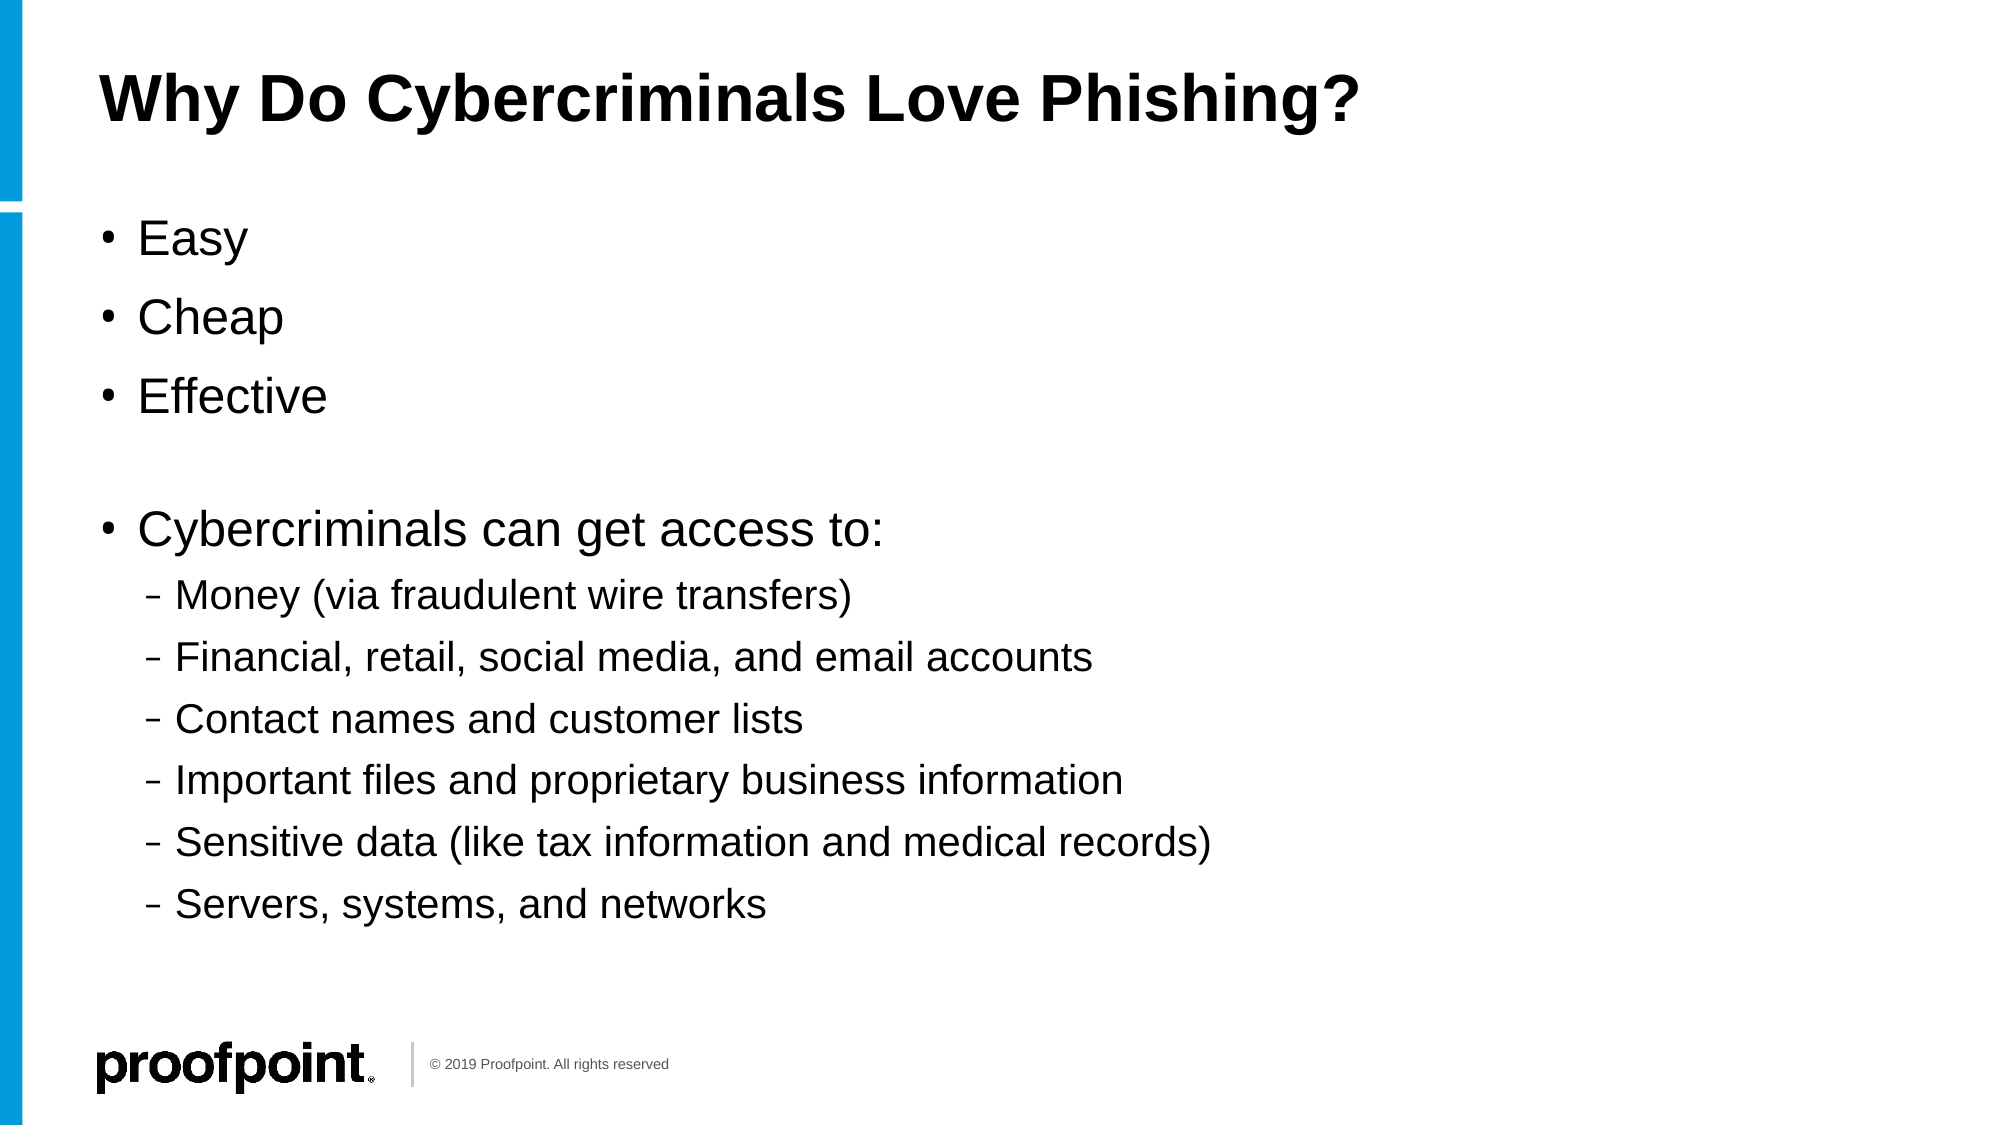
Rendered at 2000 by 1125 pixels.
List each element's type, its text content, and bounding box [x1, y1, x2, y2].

footer © 2019 Proofpoint. All rights reserved [430, 1045, 1180, 1082]
title Why Do Cybercriminals Love Phishing? [99, 0, 1900, 200]
picture [65, 1011, 395, 1125]
list Easy Cheap Effective Cybercriminals can get access to: Money (via fraudulent wire transfers) Financial, retail, social media, and email accounts Contact names and customer lists Important files and proprietary business information Sensitive data (like tax information and medical records) Servers, systems, and networks [99, 212, 1900, 1000]
